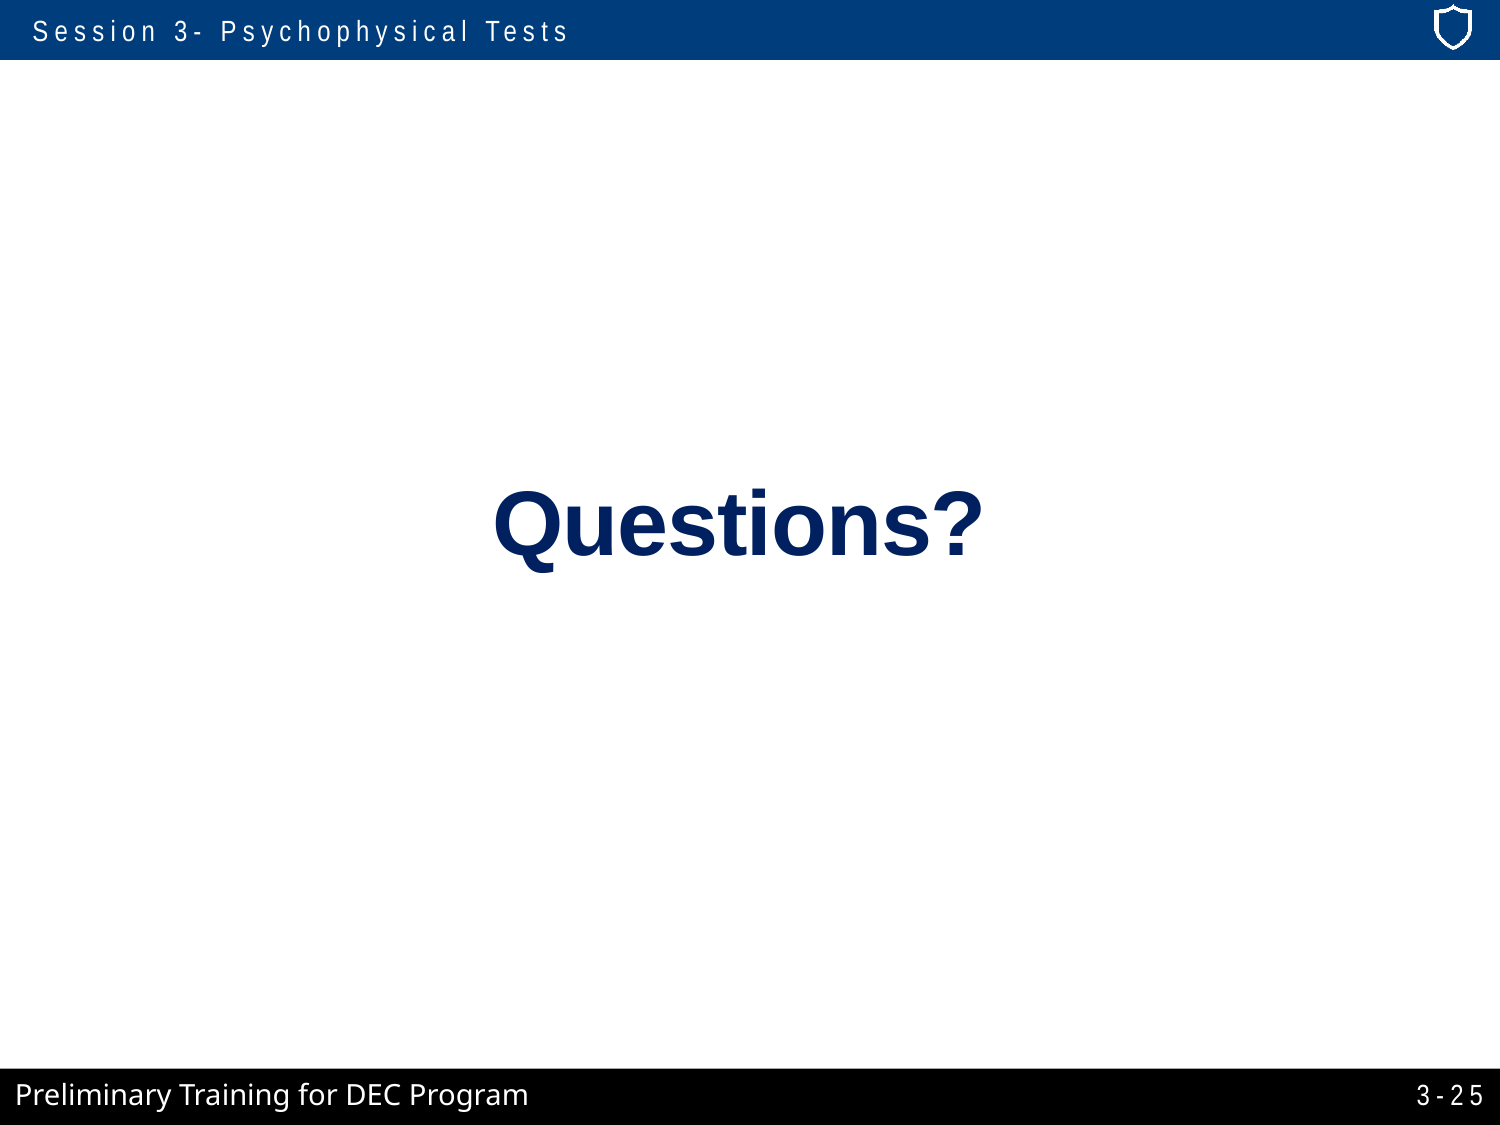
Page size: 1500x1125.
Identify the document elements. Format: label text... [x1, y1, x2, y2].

slide_number 3-25 [1218, 1063, 1499, 1124]
picture [1434, 4, 1472, 50]
text_box Questions? [102, 473, 1378, 858]
